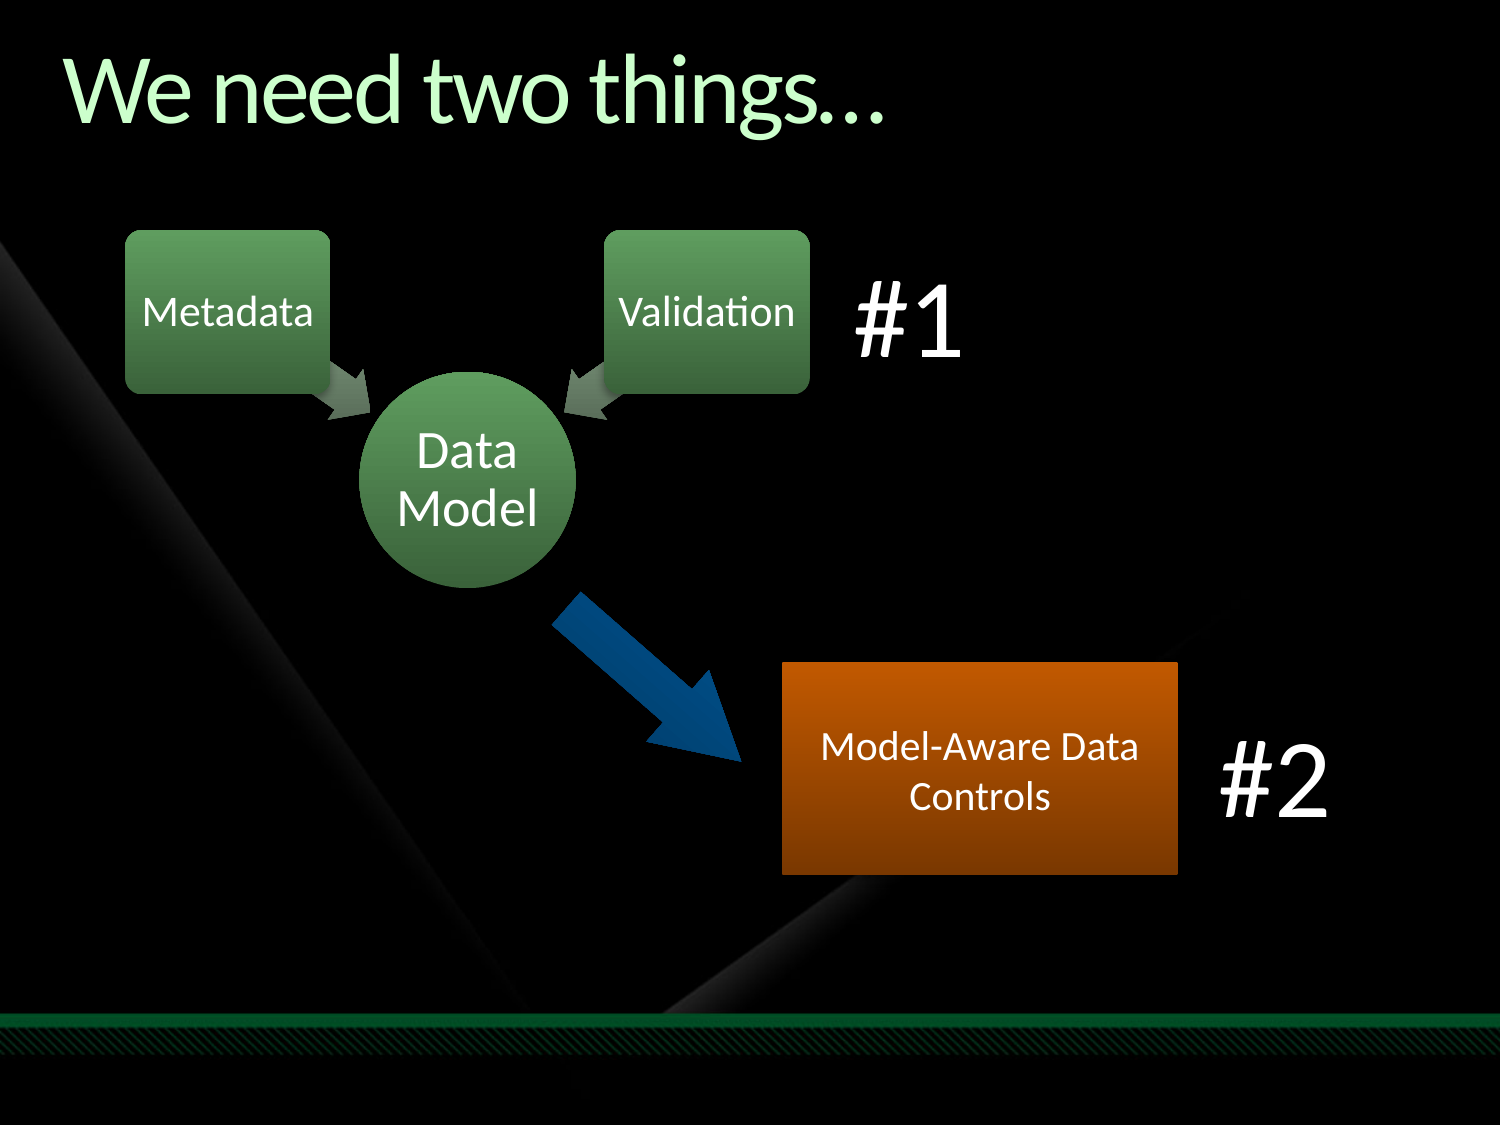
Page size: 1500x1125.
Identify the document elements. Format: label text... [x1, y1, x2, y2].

picture [0, 0, 1500, 1125]
text_box #1 [838, 237, 982, 388]
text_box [537, 637, 1348, 876]
title We need two things… [62, 37, 1438, 147]
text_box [124, 162, 811, 657]
